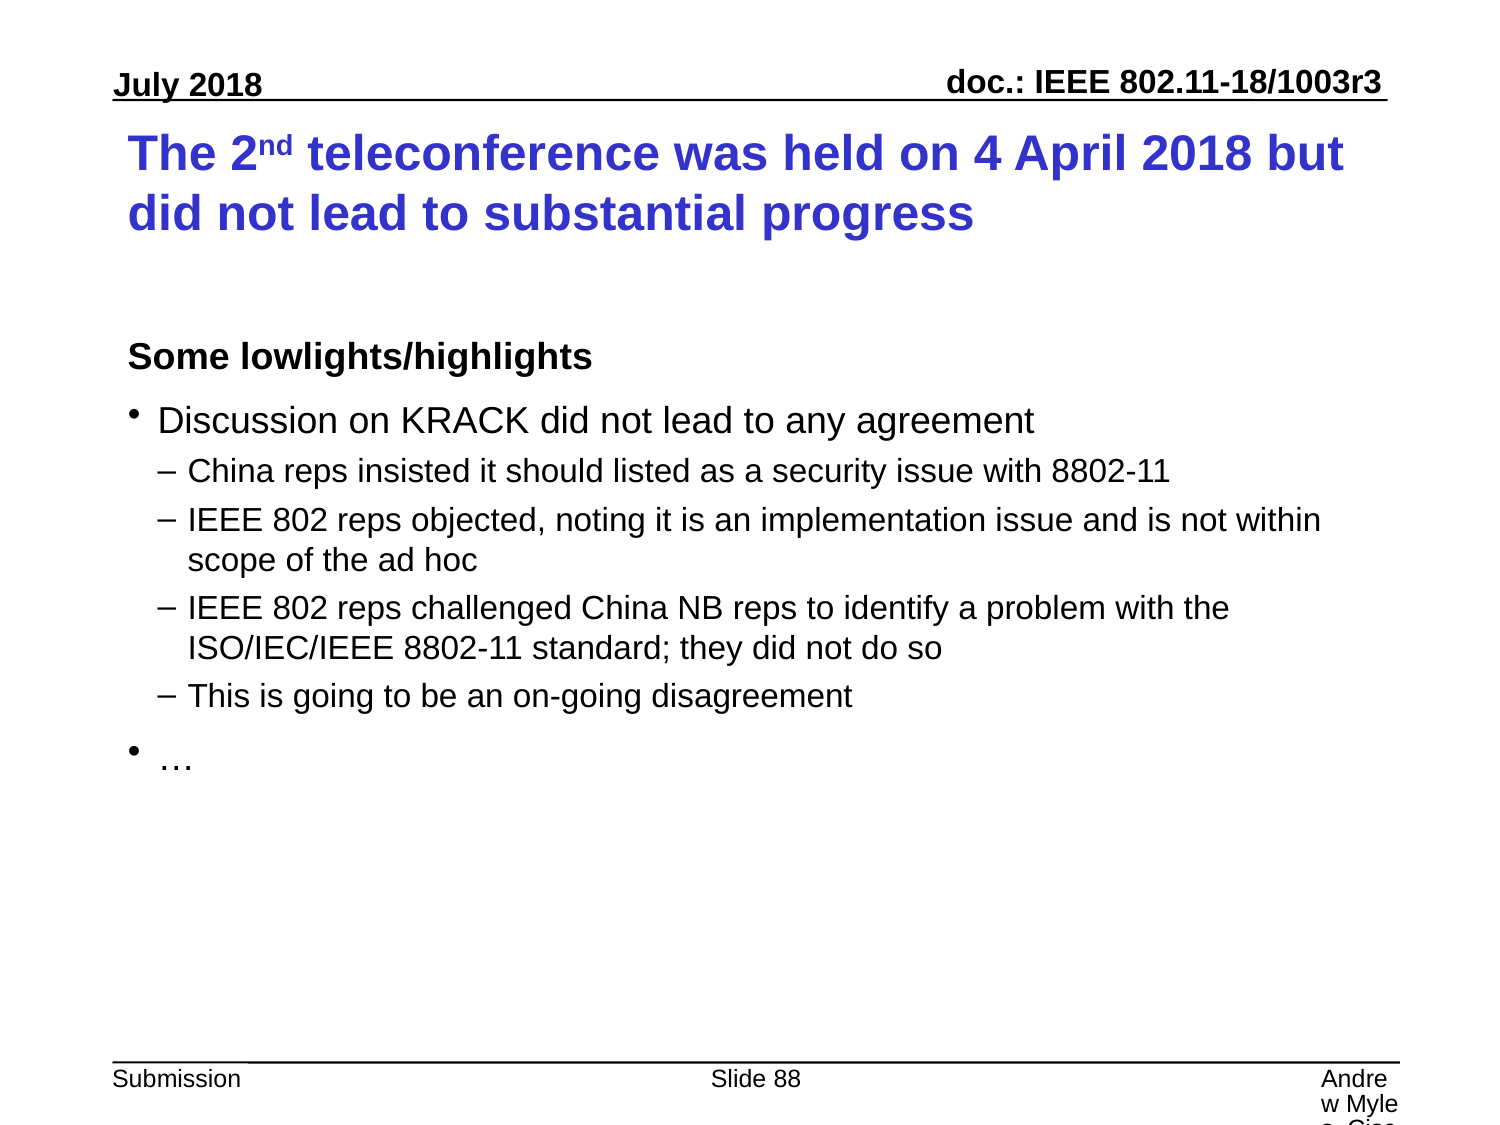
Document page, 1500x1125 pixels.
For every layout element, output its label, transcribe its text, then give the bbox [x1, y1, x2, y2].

slide_number Slide 88 [709, 1061, 803, 1093]
footer Andrew Myles, Cisco [1320, 1061, 1402, 1093]
list Some lowlights/highlights Discussion on KRACK did not lead to any agreement China reps insisted it should listed as a security issue with 8802-11 IEEE 802 reps objected, noting it is an implementation issue and is not within scope of the ad hoc IEEE 802 reps challenged China NB reps to identify a problem with the ISO/IEC/IEEE 8802-11 standard; they did not do so This is going to be an on-going disagreement … [112, 324, 1388, 1000]
title The 2nd teleconference was held on 4 April 2018 but did not lead to substantial progress [112, 112, 1388, 288]
